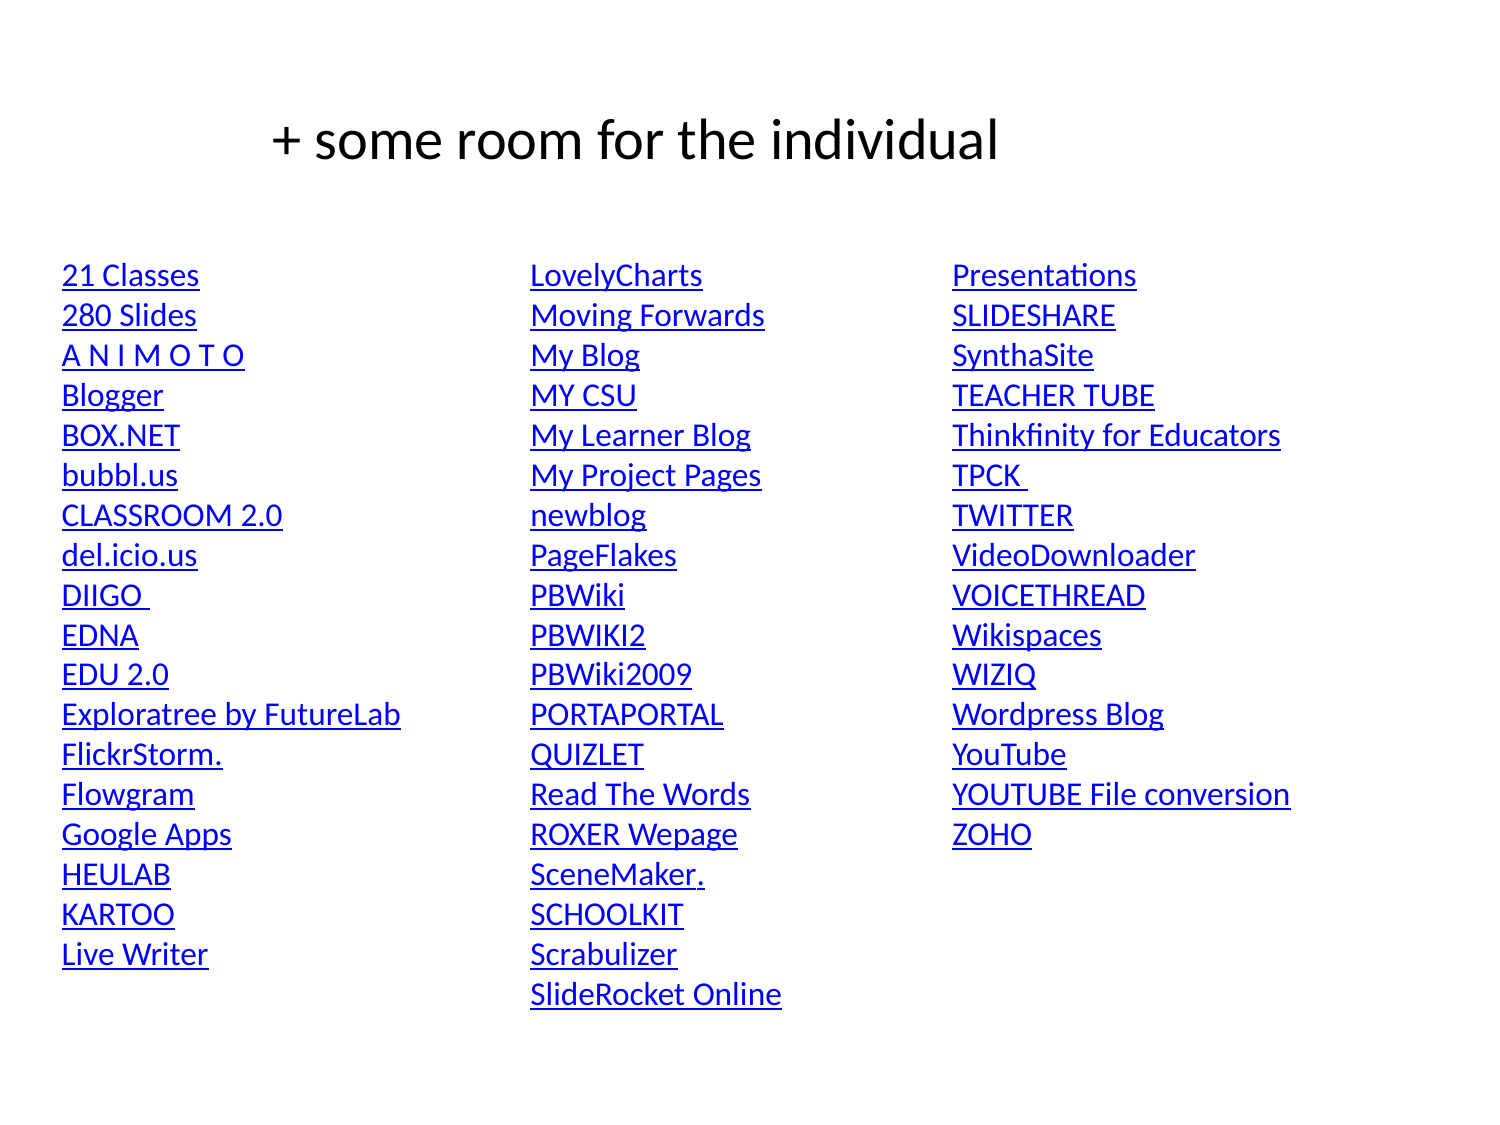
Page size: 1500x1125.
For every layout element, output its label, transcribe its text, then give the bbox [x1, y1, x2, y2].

text_box 21 Classes 280 Slides A N I M O T O Blogger BOX.NET bubbl.us CLASSROOM 2.0 del.icio.us DIIGO EDNA EDU 2.0 Exploratree by FutureLab FlickrStorm. Flowgram Google Apps HEULAB KARTOO Live Writer [46, 246, 515, 980]
text_box Presentations SLIDESHARE SynthaSite TEACHER TUBE Thinkfinity for Educators TPCK TWITTER VideoDownloader VOICETHREAD Wikispaces WIZIQ Wordpress Blog YouTube YOUTUBE File conversion ZOHO [937, 246, 1500, 860]
text_box LovelyCharts Moving Forwards My Blog MY CSU My Learner Blog My Project Pages newblog PageFlakes PBWiki PBWIKI2 PBWiki2009 PORTAPORTAL QUIZLET Read The Words ROXER Wepage SceneMaker. SCHOOLKIT Scrabulizer SlideRocket Online [515, 246, 973, 1020]
text_box + some room for the individual [257, 93, 1043, 179]
